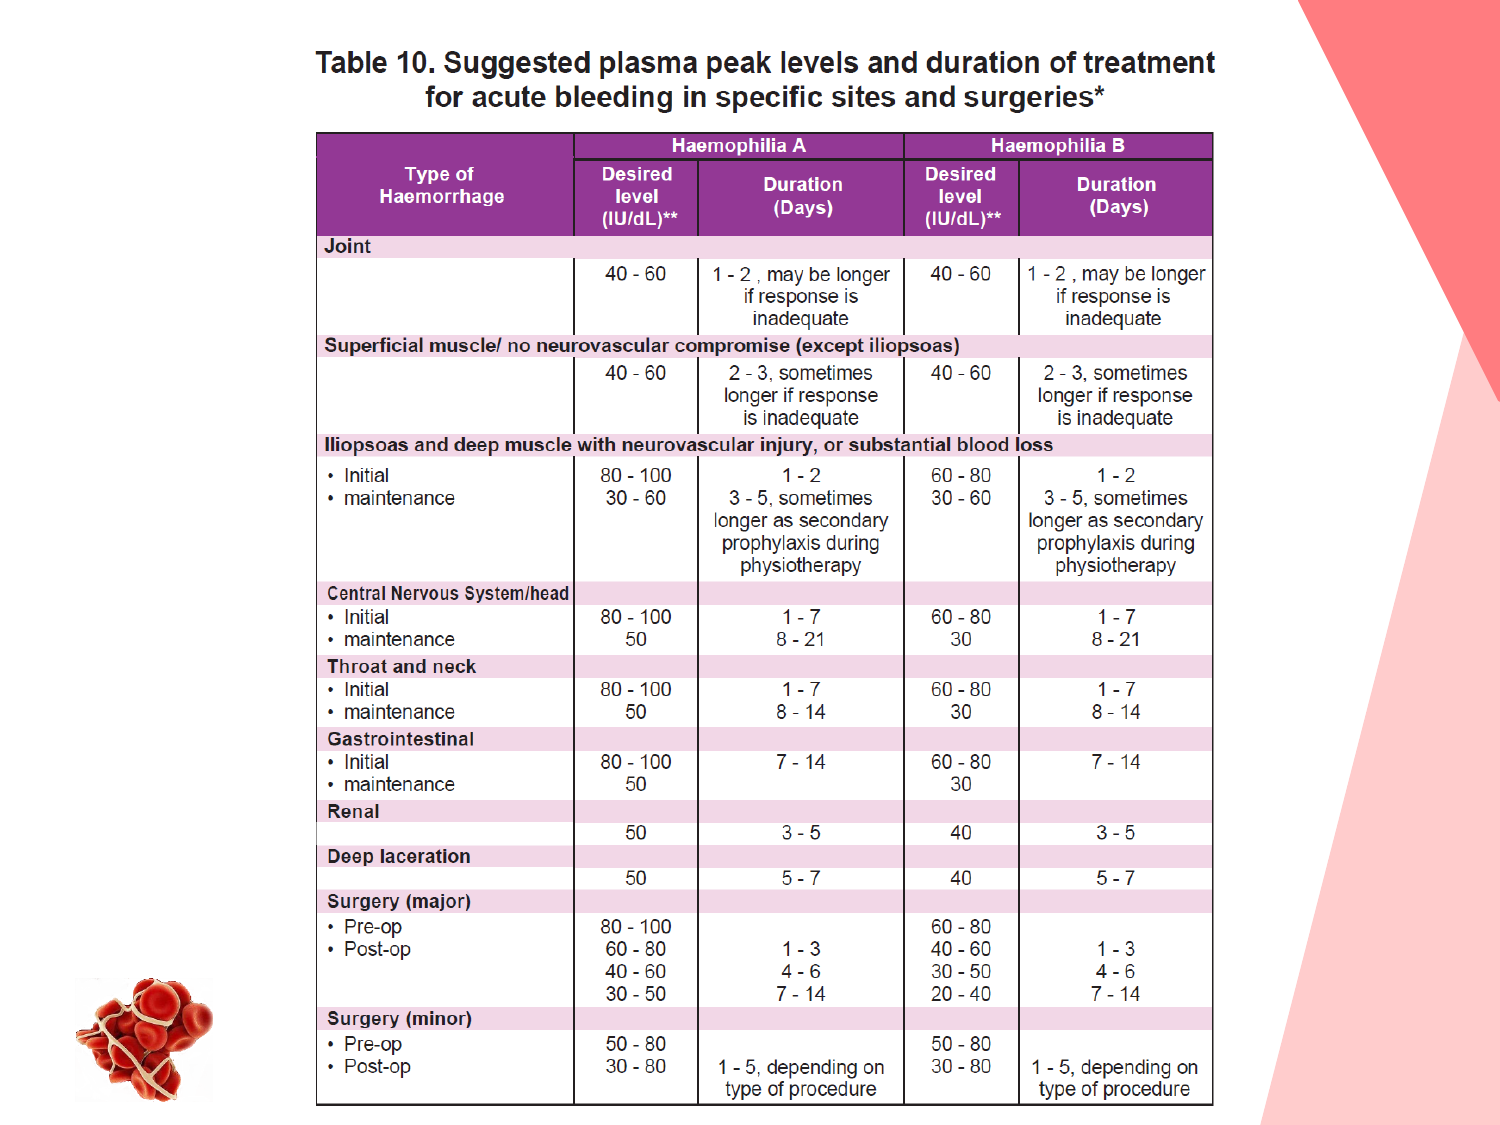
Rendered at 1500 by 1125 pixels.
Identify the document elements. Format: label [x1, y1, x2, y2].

picture [297, 42, 1232, 1122]
text_box [74, 0, 1500, 1125]
